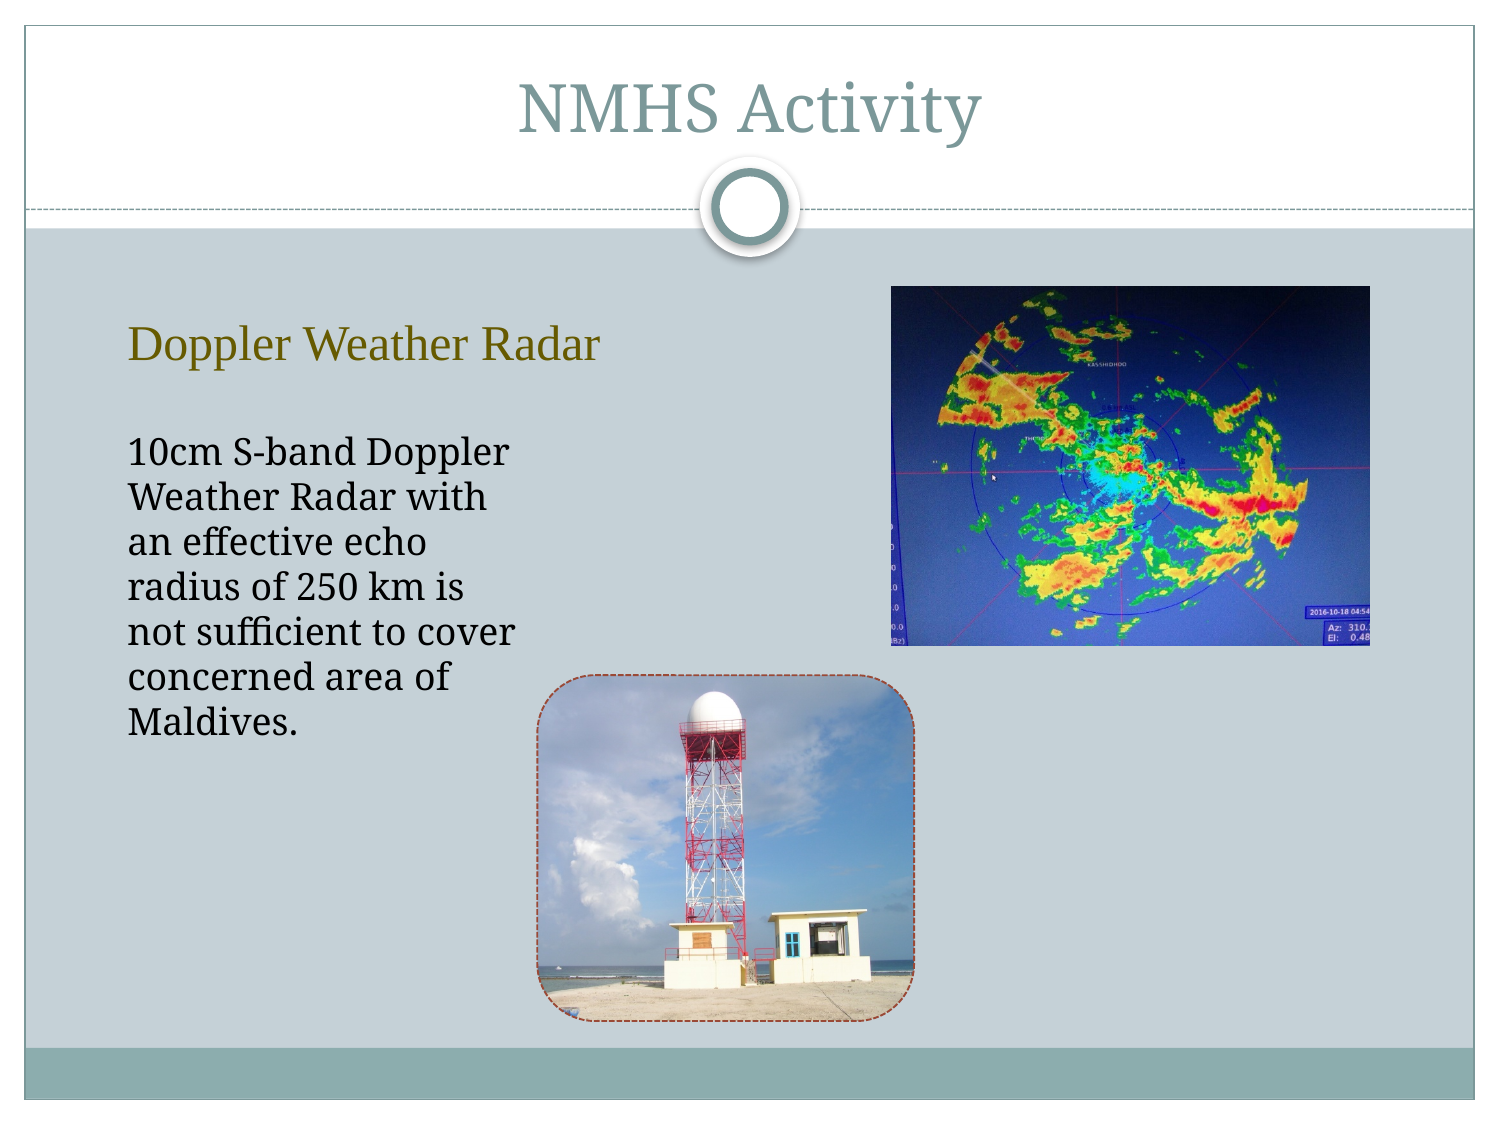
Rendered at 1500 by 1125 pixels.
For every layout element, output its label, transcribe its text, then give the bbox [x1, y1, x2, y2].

text_box [536, 674, 916, 1022]
title NMHS Activity [0, 54, 1500, 153]
text_box 10cm S-band Doppler Weather Radar with an effective echo radius of 250 km is not sufficient to cover concerned area of Maldives. [112, 420, 538, 751]
picture [891, 286, 1370, 646]
list Doppler Weather Radar [112, 302, 1388, 988]
